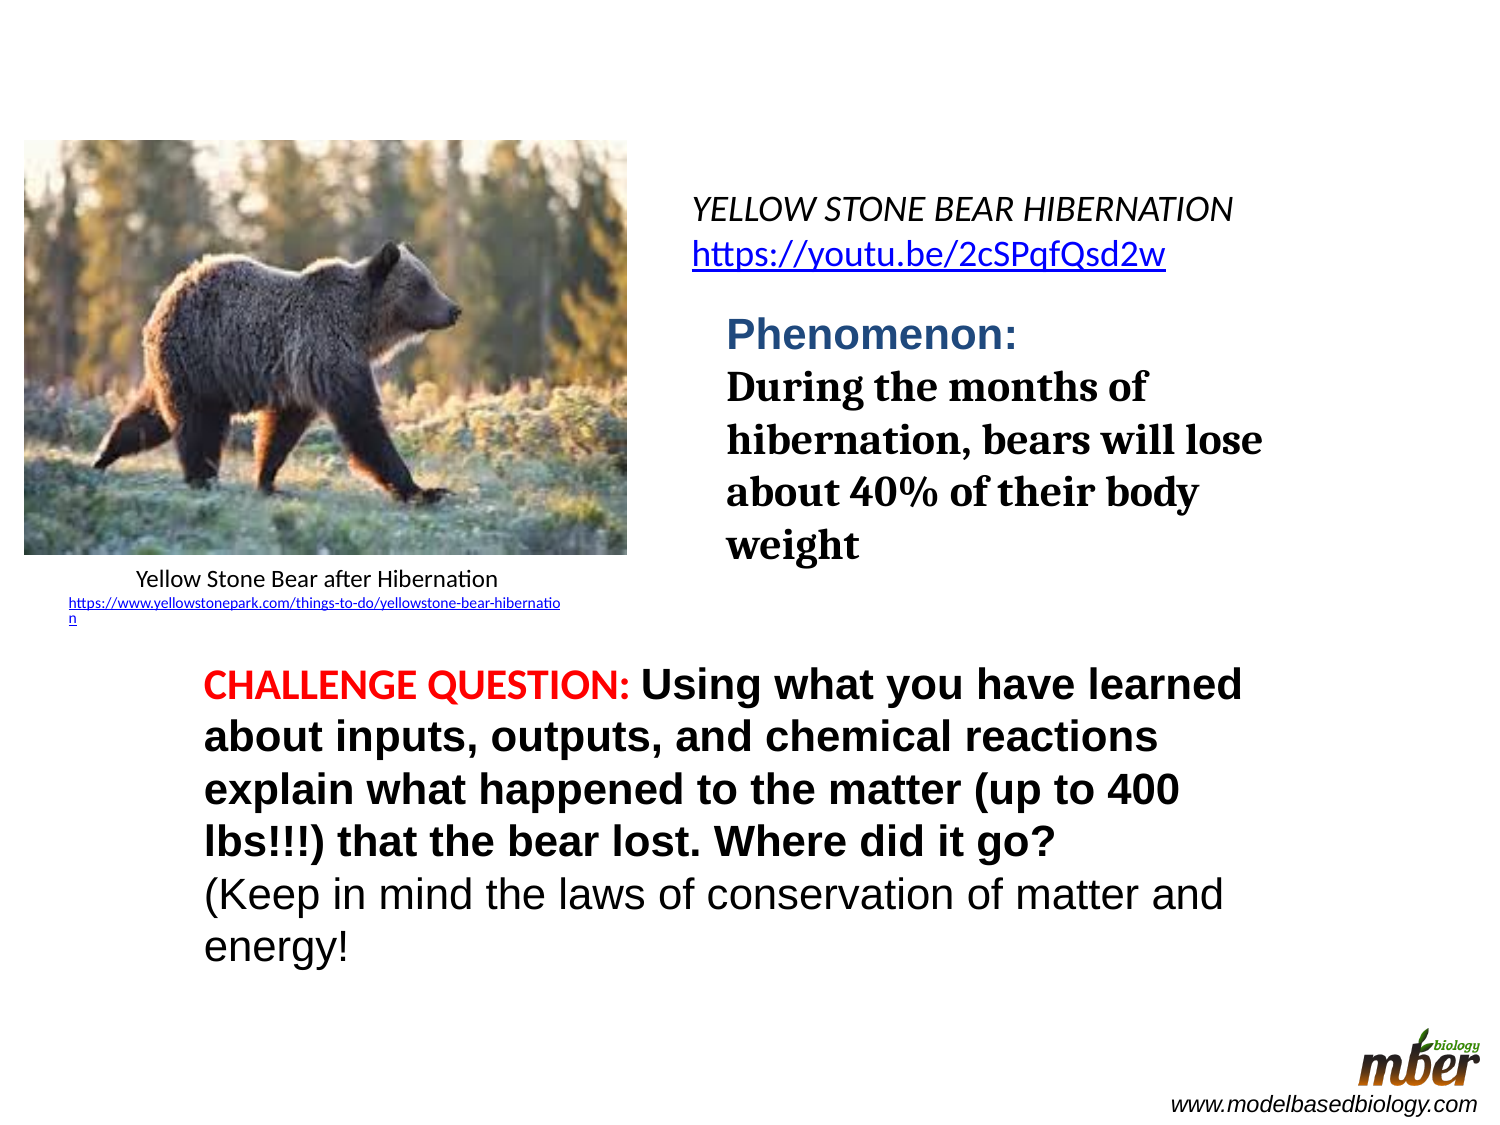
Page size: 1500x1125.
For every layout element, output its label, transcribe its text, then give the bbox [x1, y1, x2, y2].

text_box Phenomenon: During the months of hibernation, bears will lose about 40% of their body weight [715, 299, 1296, 591]
text_box CHALLENGE QUESTION: Using what you have learned about inputs, outputs, and chemical reactions explain what happened to the matter (up to 400 lbs!!!) that the bear lost. Where did it go? (Keep in mind the laws of conservation of matter and energy! [192, 650, 1296, 986]
text_box Yellow Stone Bear after Hibernation https://www.yellowstonepark.com/things-to-do/yellowstone-bear-hibernation [53, 565, 582, 619]
picture [23, 140, 627, 556]
picture [1358, 1028, 1480, 1086]
text_box YELLOW STONE BEAR HIBERNATION https://youtu.be/2cSPqfQsd2w [676, 176, 1270, 282]
